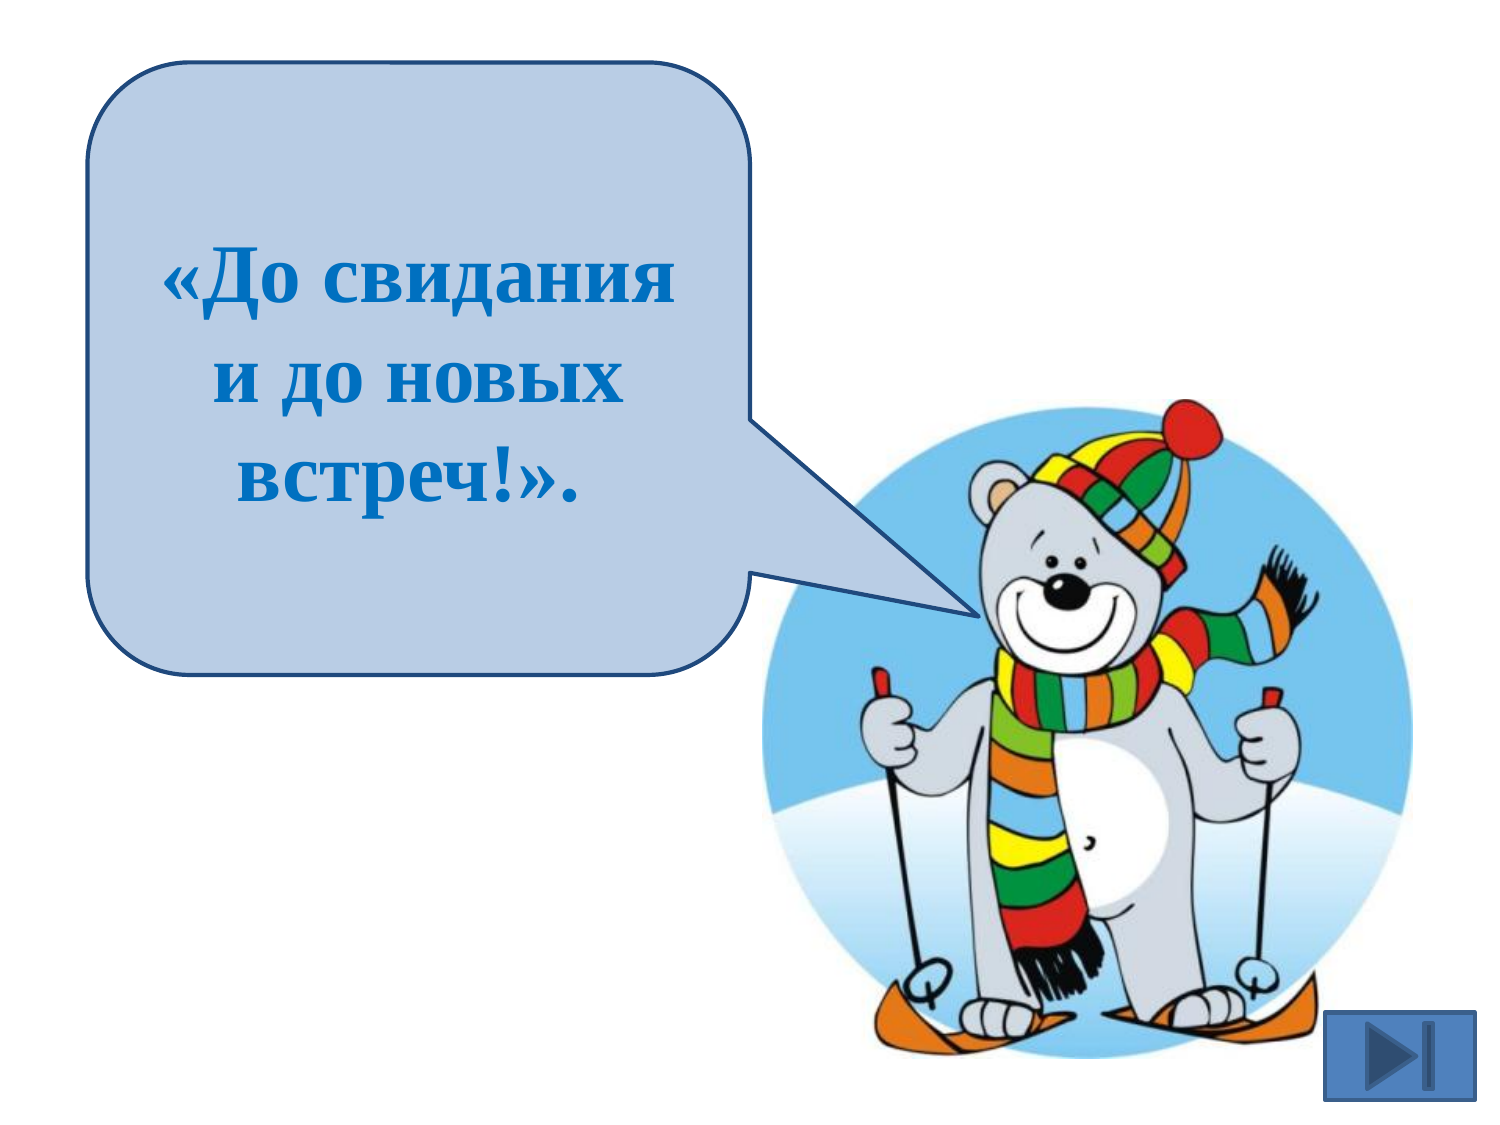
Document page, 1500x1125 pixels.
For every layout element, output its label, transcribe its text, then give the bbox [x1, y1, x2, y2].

text_box «До свидания и до новых встреч!». [85, 60, 757, 678]
text_box [1323, 1010, 1477, 1102]
picture [762, 399, 1413, 1059]
